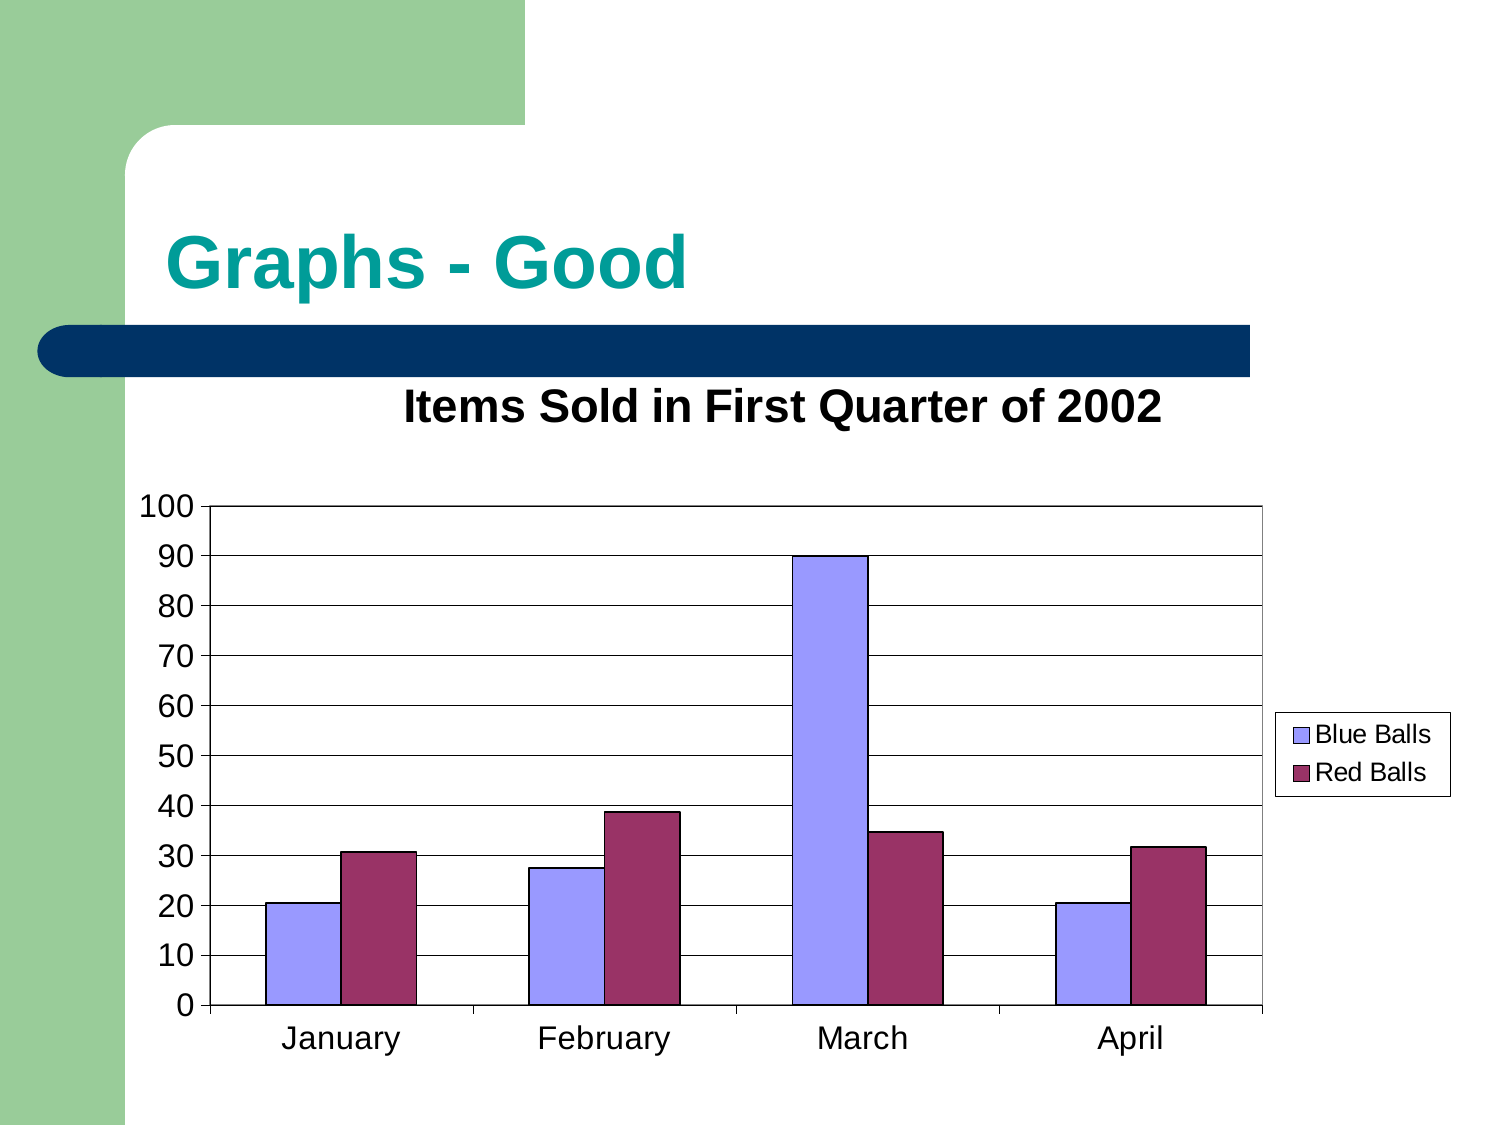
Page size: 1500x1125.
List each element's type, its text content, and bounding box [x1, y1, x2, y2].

title Graphs - Good [150, 125, 1463, 313]
chart [108, 351, 1455, 1095]
